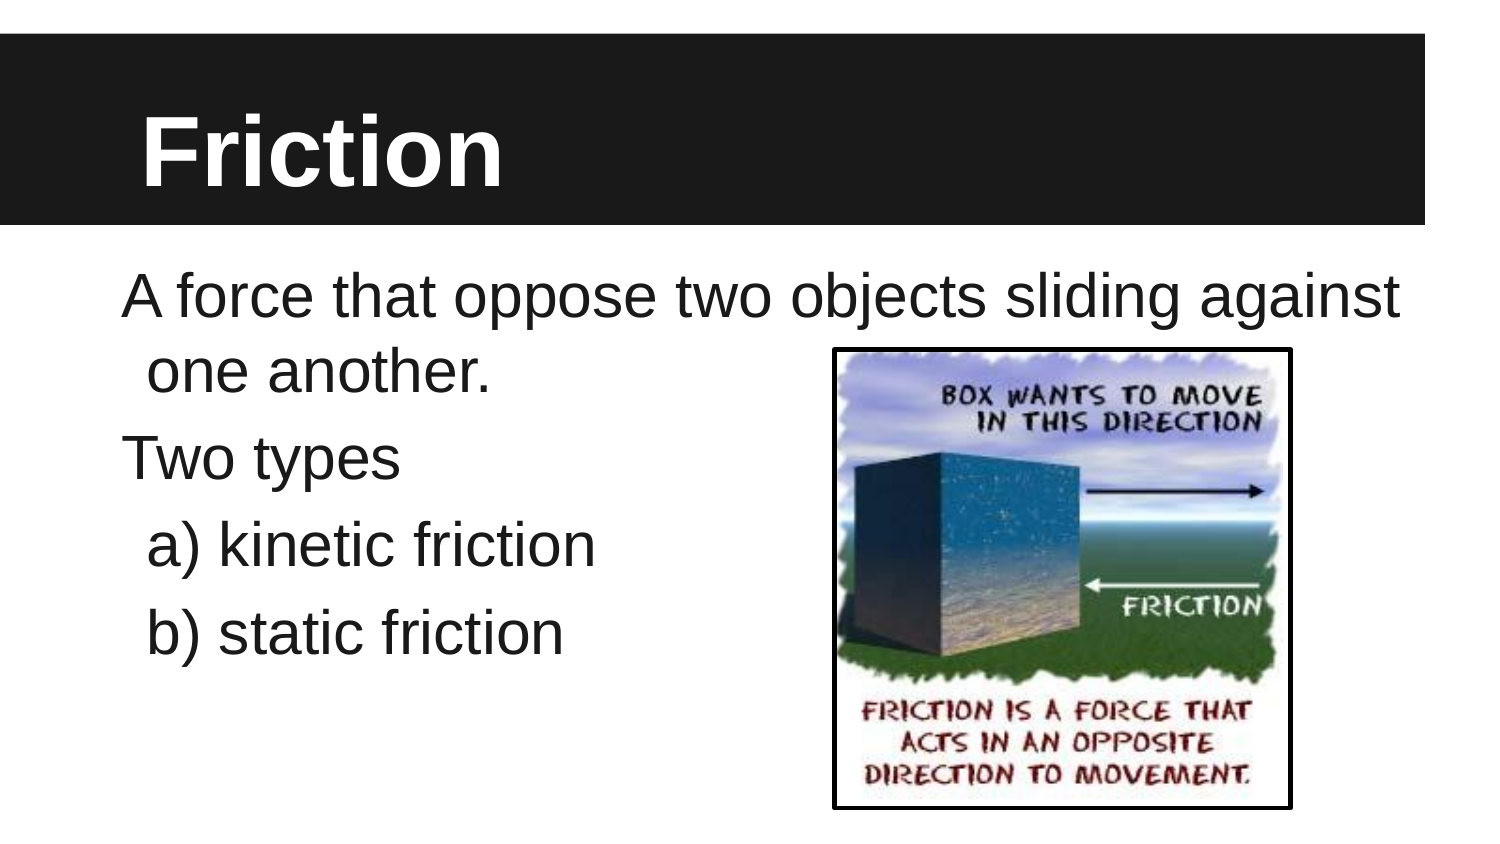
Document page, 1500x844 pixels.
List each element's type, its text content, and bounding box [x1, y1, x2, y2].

title Friction [75, 33, 1425, 221]
text_box [1276, 349, 1291, 808]
picture [832, 348, 1284, 799]
list A force that oppose two objects sliding against one another. Two types a) kinetic friction b) static friction [75, 239, 1425, 808]
